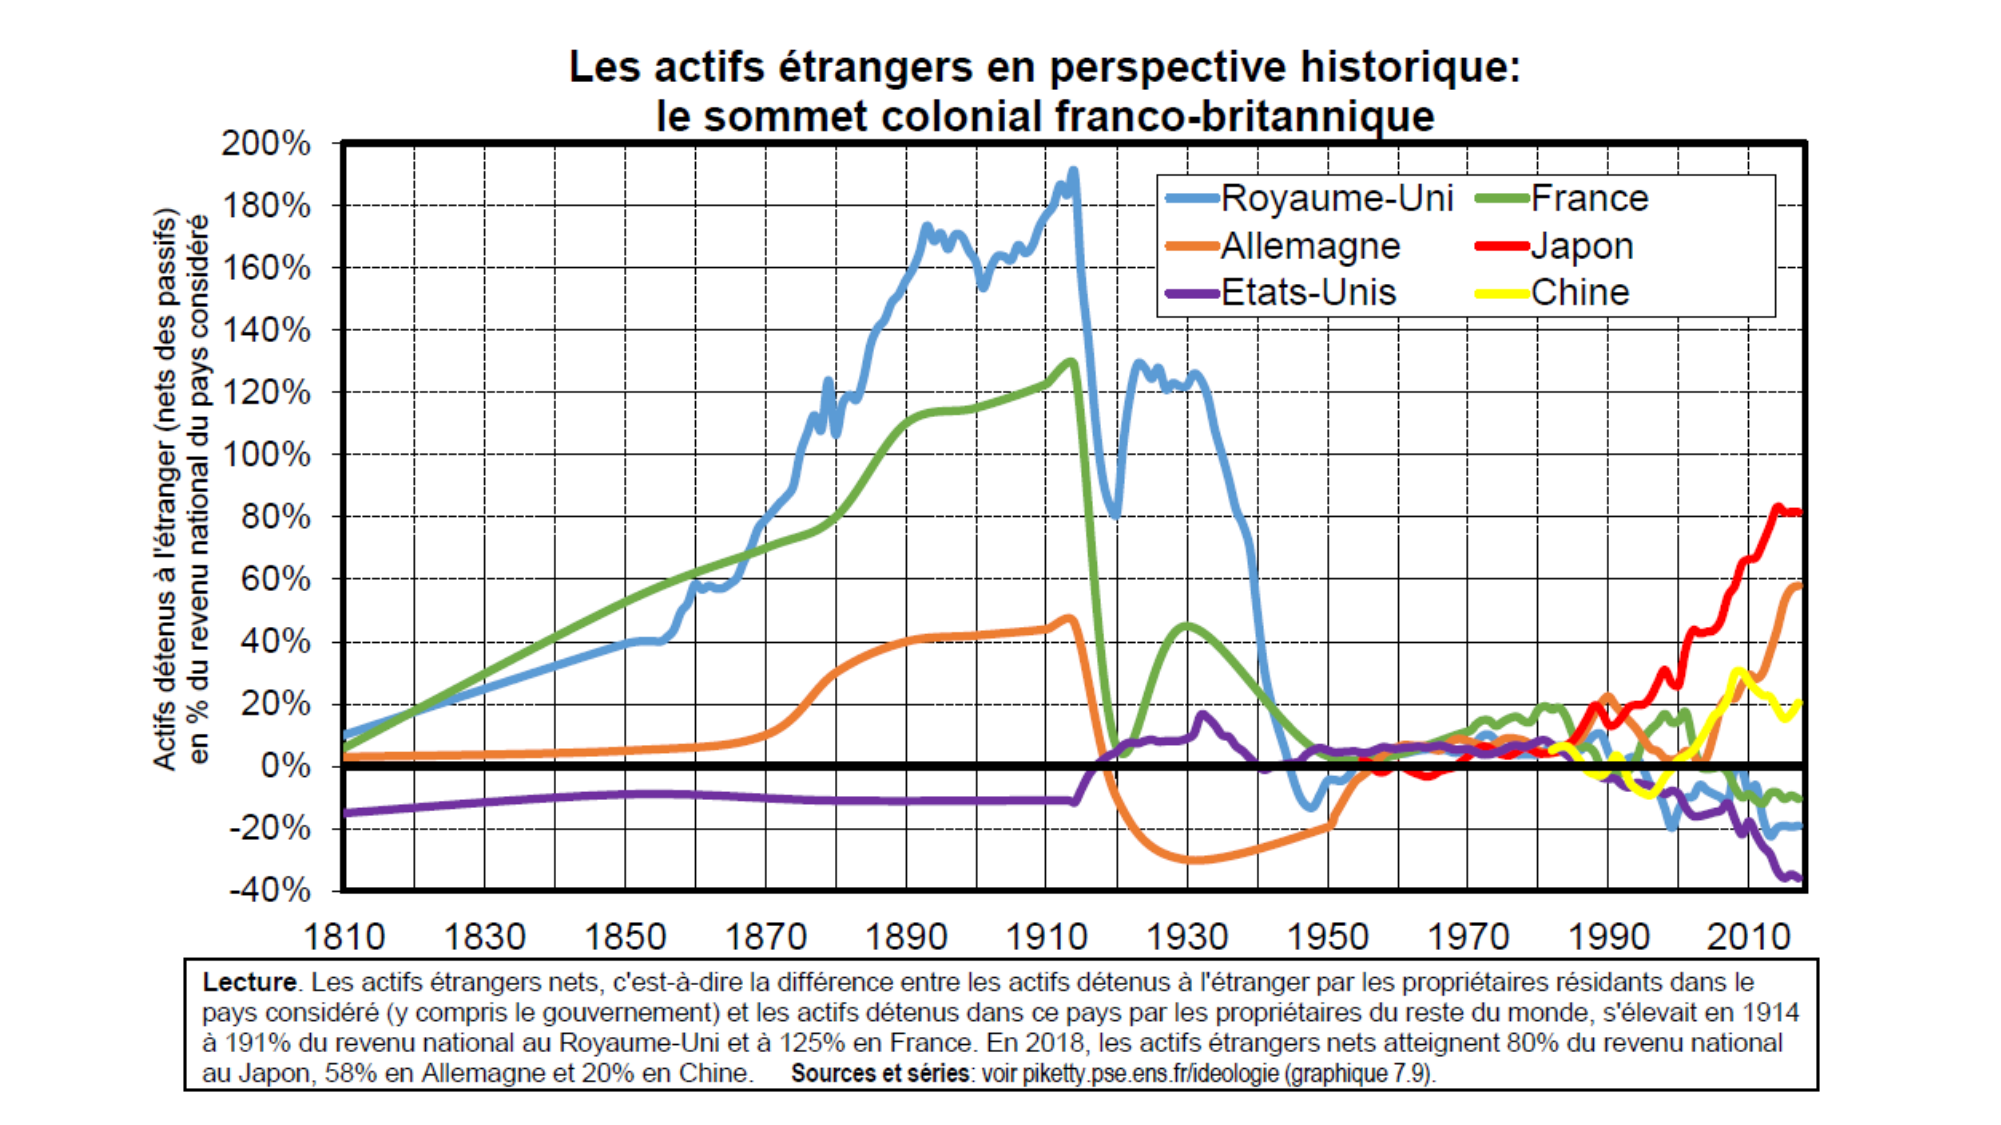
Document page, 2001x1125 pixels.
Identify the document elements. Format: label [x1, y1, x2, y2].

picture [123, 0, 1877, 1125]
